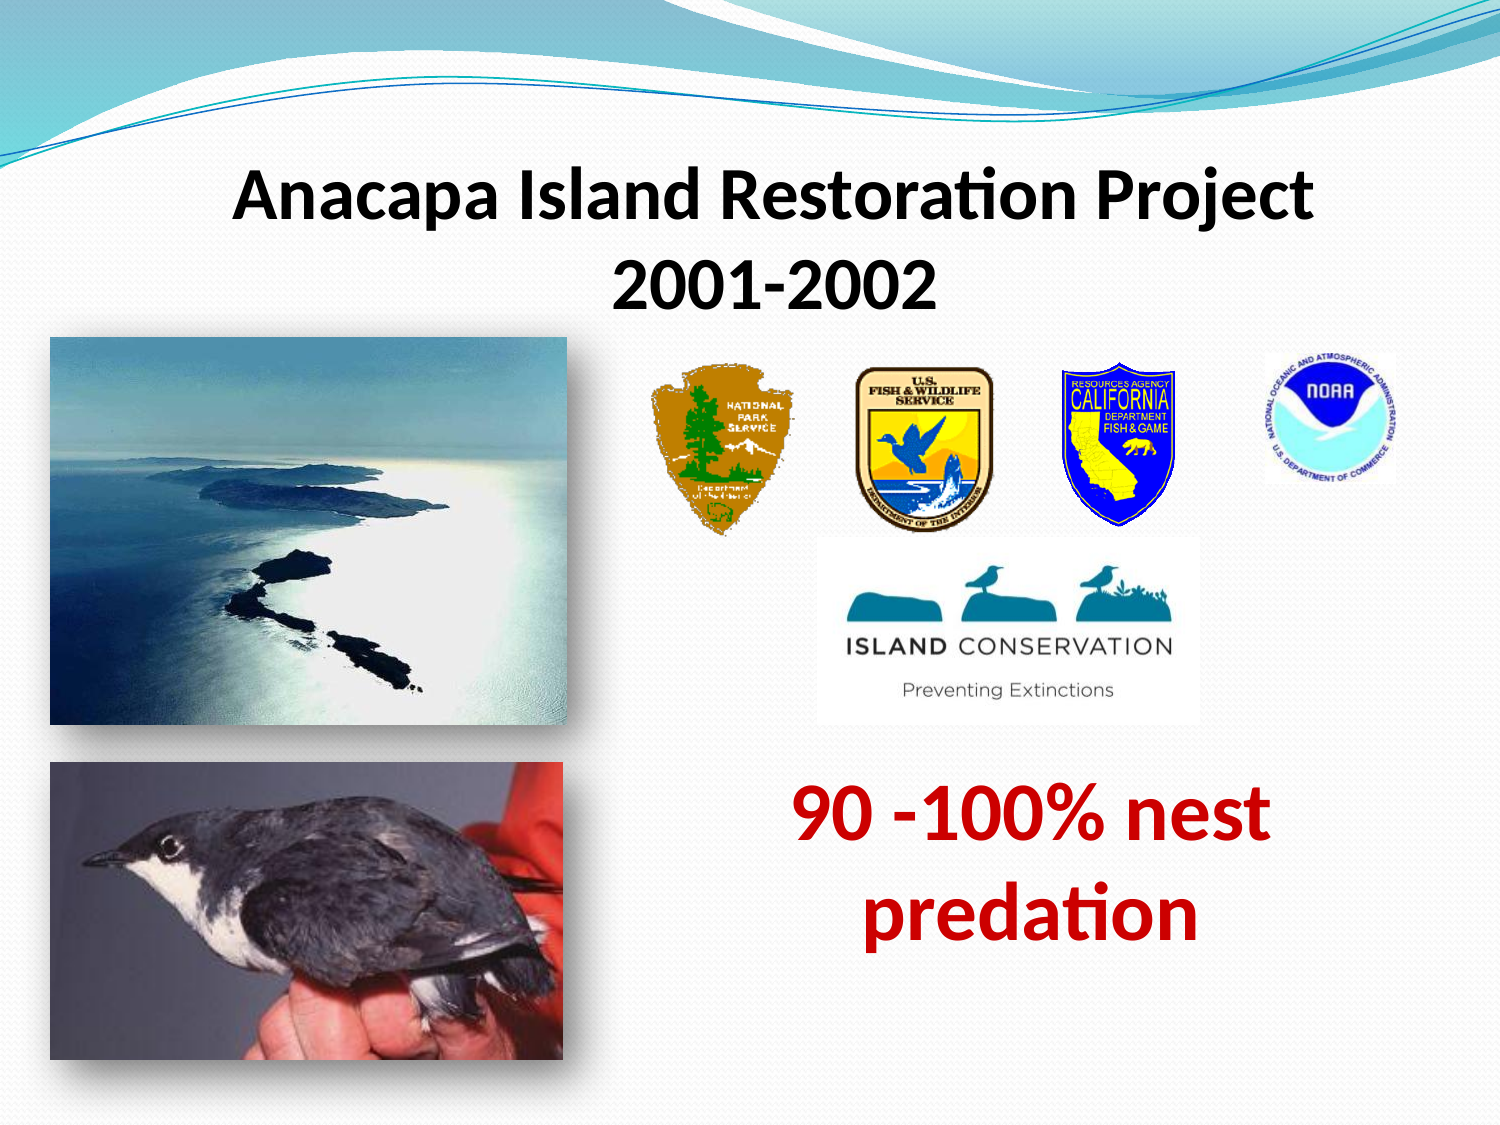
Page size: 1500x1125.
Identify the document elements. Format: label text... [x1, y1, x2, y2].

picture [49, 337, 567, 726]
picture [649, 362, 815, 551]
picture [49, 762, 563, 1061]
text_box 90 -100% nest predation [774, 749, 1288, 965]
picture [817, 362, 1201, 726]
text_box Anacapa Island Restoration Project 2001-2002 [174, 137, 1375, 333]
picture [1262, 349, 1396, 484]
picture [1062, 362, 1176, 527]
